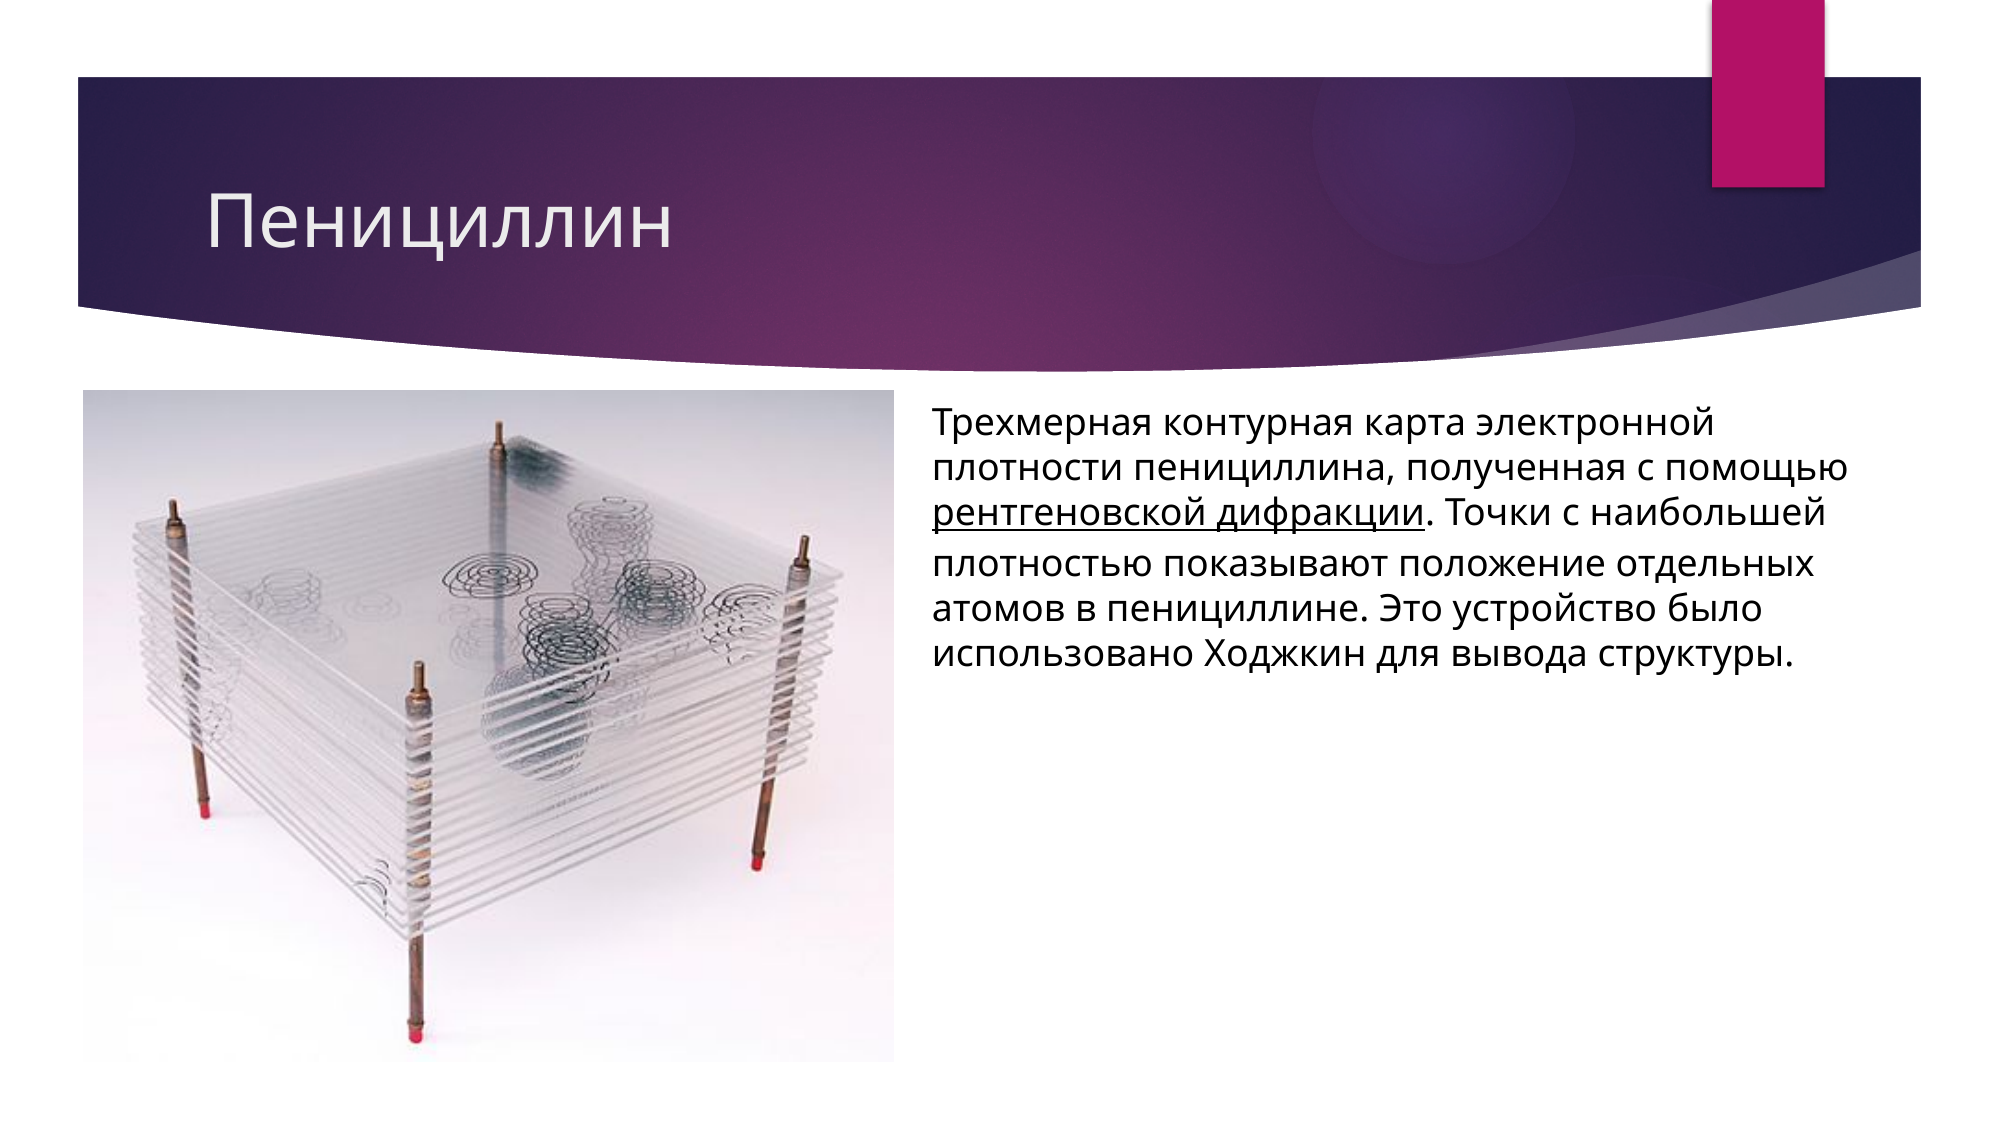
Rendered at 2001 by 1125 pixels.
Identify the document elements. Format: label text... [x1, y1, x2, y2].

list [82, 390, 894, 1062]
text_box Трехмерная контурная карта электронной плотности пенициллина, полученная с помощью рентгеновской дифракции. Точки с наибольшей плотностью показывают положение отдельных атомов в пенициллине. Это устройство было использовано Ходжкин для вывода структуры. [917, 390, 1917, 682]
title Пенициллин [189, 159, 1627, 276]
